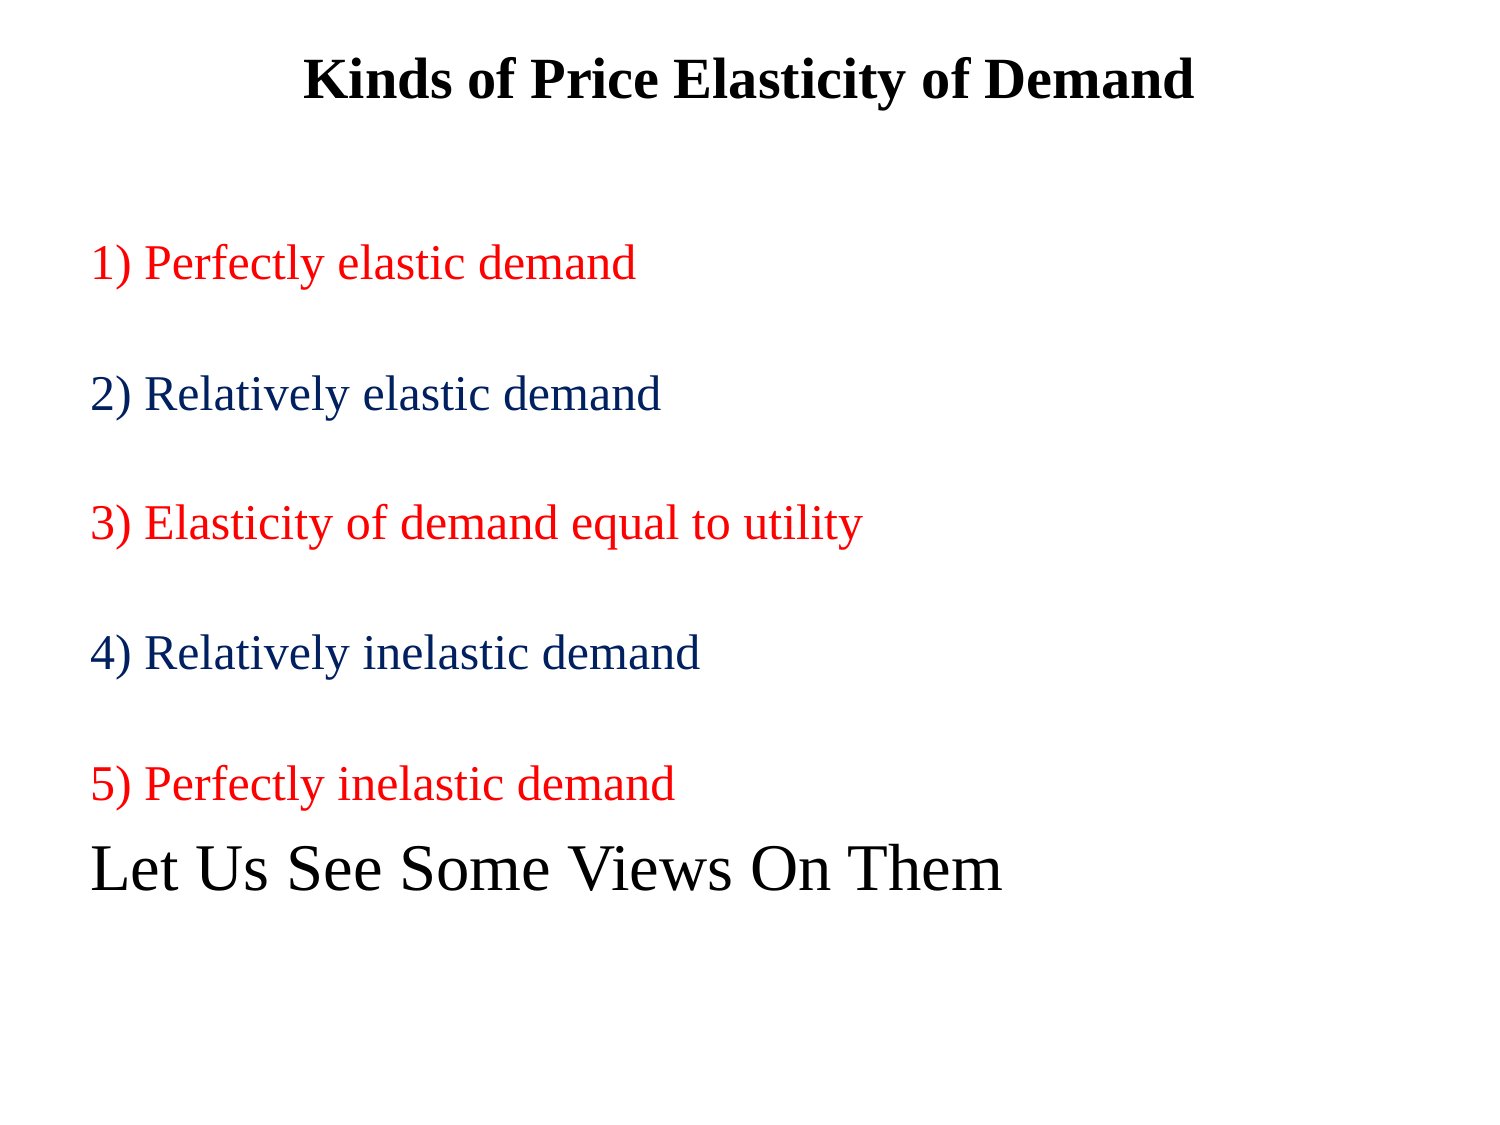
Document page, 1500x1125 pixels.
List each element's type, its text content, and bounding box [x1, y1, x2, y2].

title Kinds of Price Elasticity of Demand [75, 45, 1425, 162]
list 1) Perfectly elastic demand 2) Relatively elastic demand 3) Elasticity of demand equal to utility 4) Relatively inelastic demand 5) Perfectly inelastic demand Let Us See Some Views On Them [75, 162, 1425, 1005]
